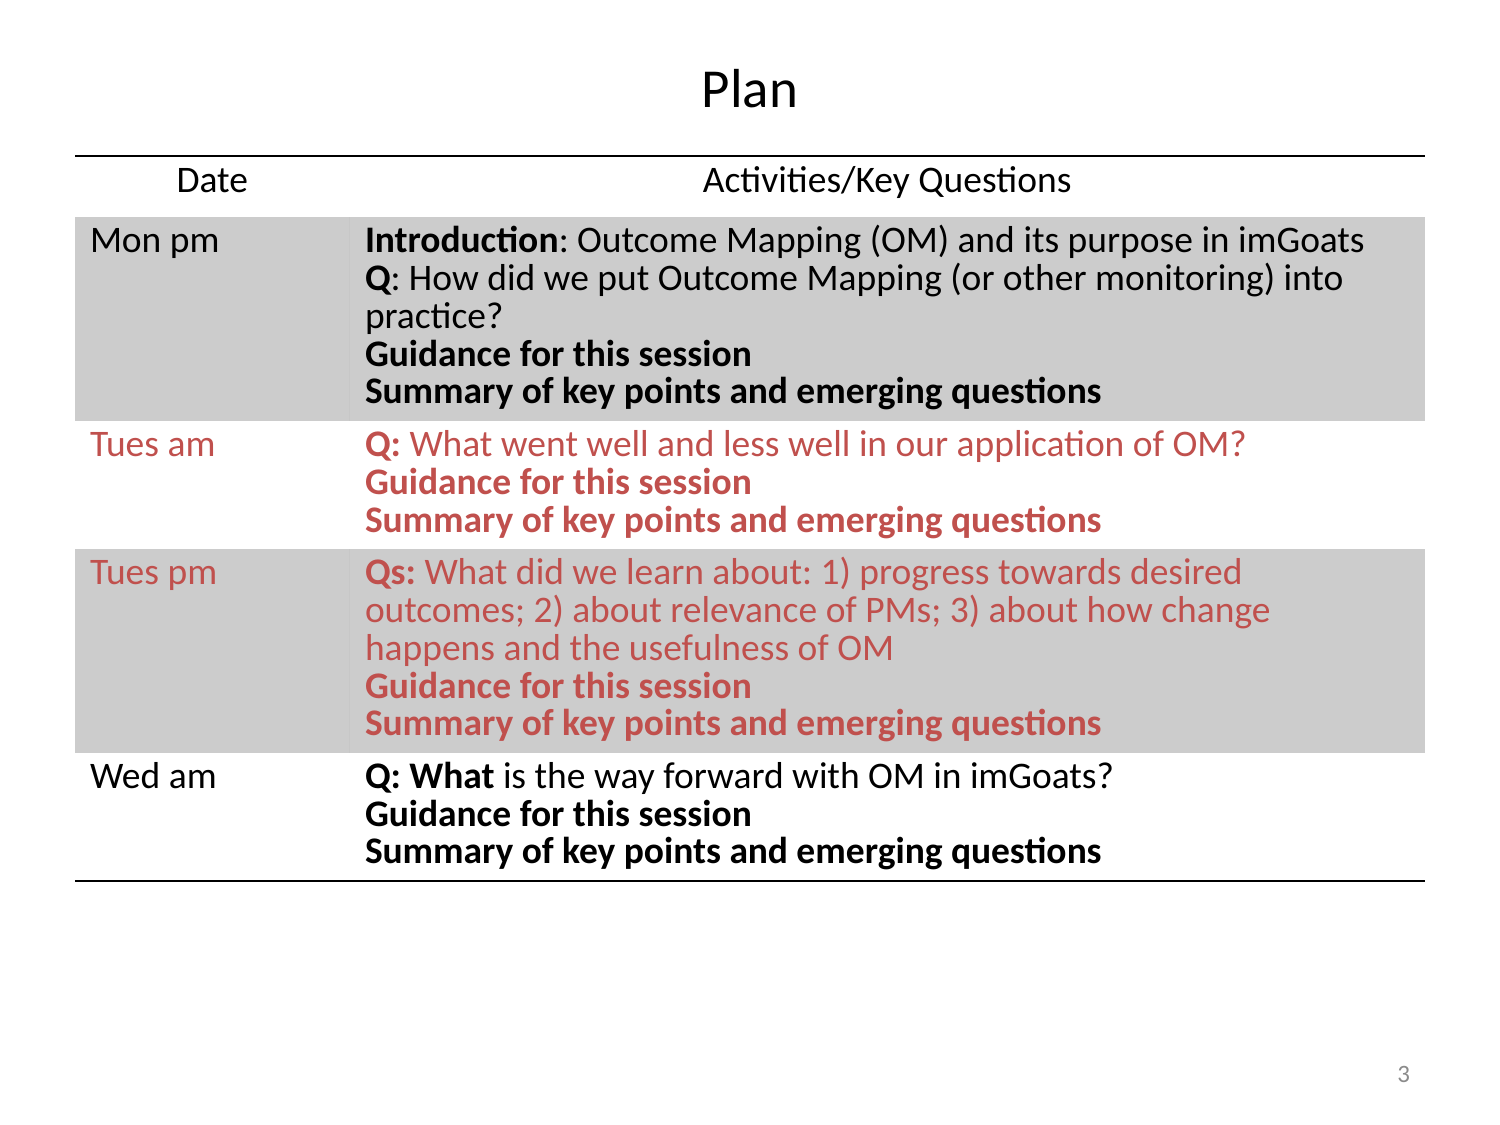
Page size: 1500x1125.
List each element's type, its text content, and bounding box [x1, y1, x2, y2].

table_cell Introduction: Outcome Mapping (OM) and its purpose in imGoats Q: How did we put Outcome Mapping (or other monitoring) into practice? Guidance for this session Summary of key points and emerging questions [350, 217, 1425, 421]
table_cell Q: What went well and less well in our application of OM? Guidance for this session Summary of key points and emerging questions [350, 421, 1425, 549]
table_cell Wed am [75, 753, 350, 880]
table_cell Q: What is the way forward with OM in imGoats? Guidance for this session Summary of key points and emerging questions [350, 753, 1425, 880]
title Plan [75, 45, 1425, 127]
table_header Date [75, 157, 350, 217]
table_cell Tues pm [75, 549, 350, 753]
table_cell Tues am [75, 421, 350, 549]
table_header Activities/Key Questions [350, 157, 1425, 217]
table_cell Qs: What did we learn about: 1) progress towards desired outcomes; 2) about relevance of PMs; 3) about how change happens and the usefulness of OM Guidance for this session Summary of key points and emerging questions [350, 549, 1425, 753]
table_cell Mon pm [75, 217, 350, 421]
slide_number 3 [1074, 1042, 1425, 1103]
